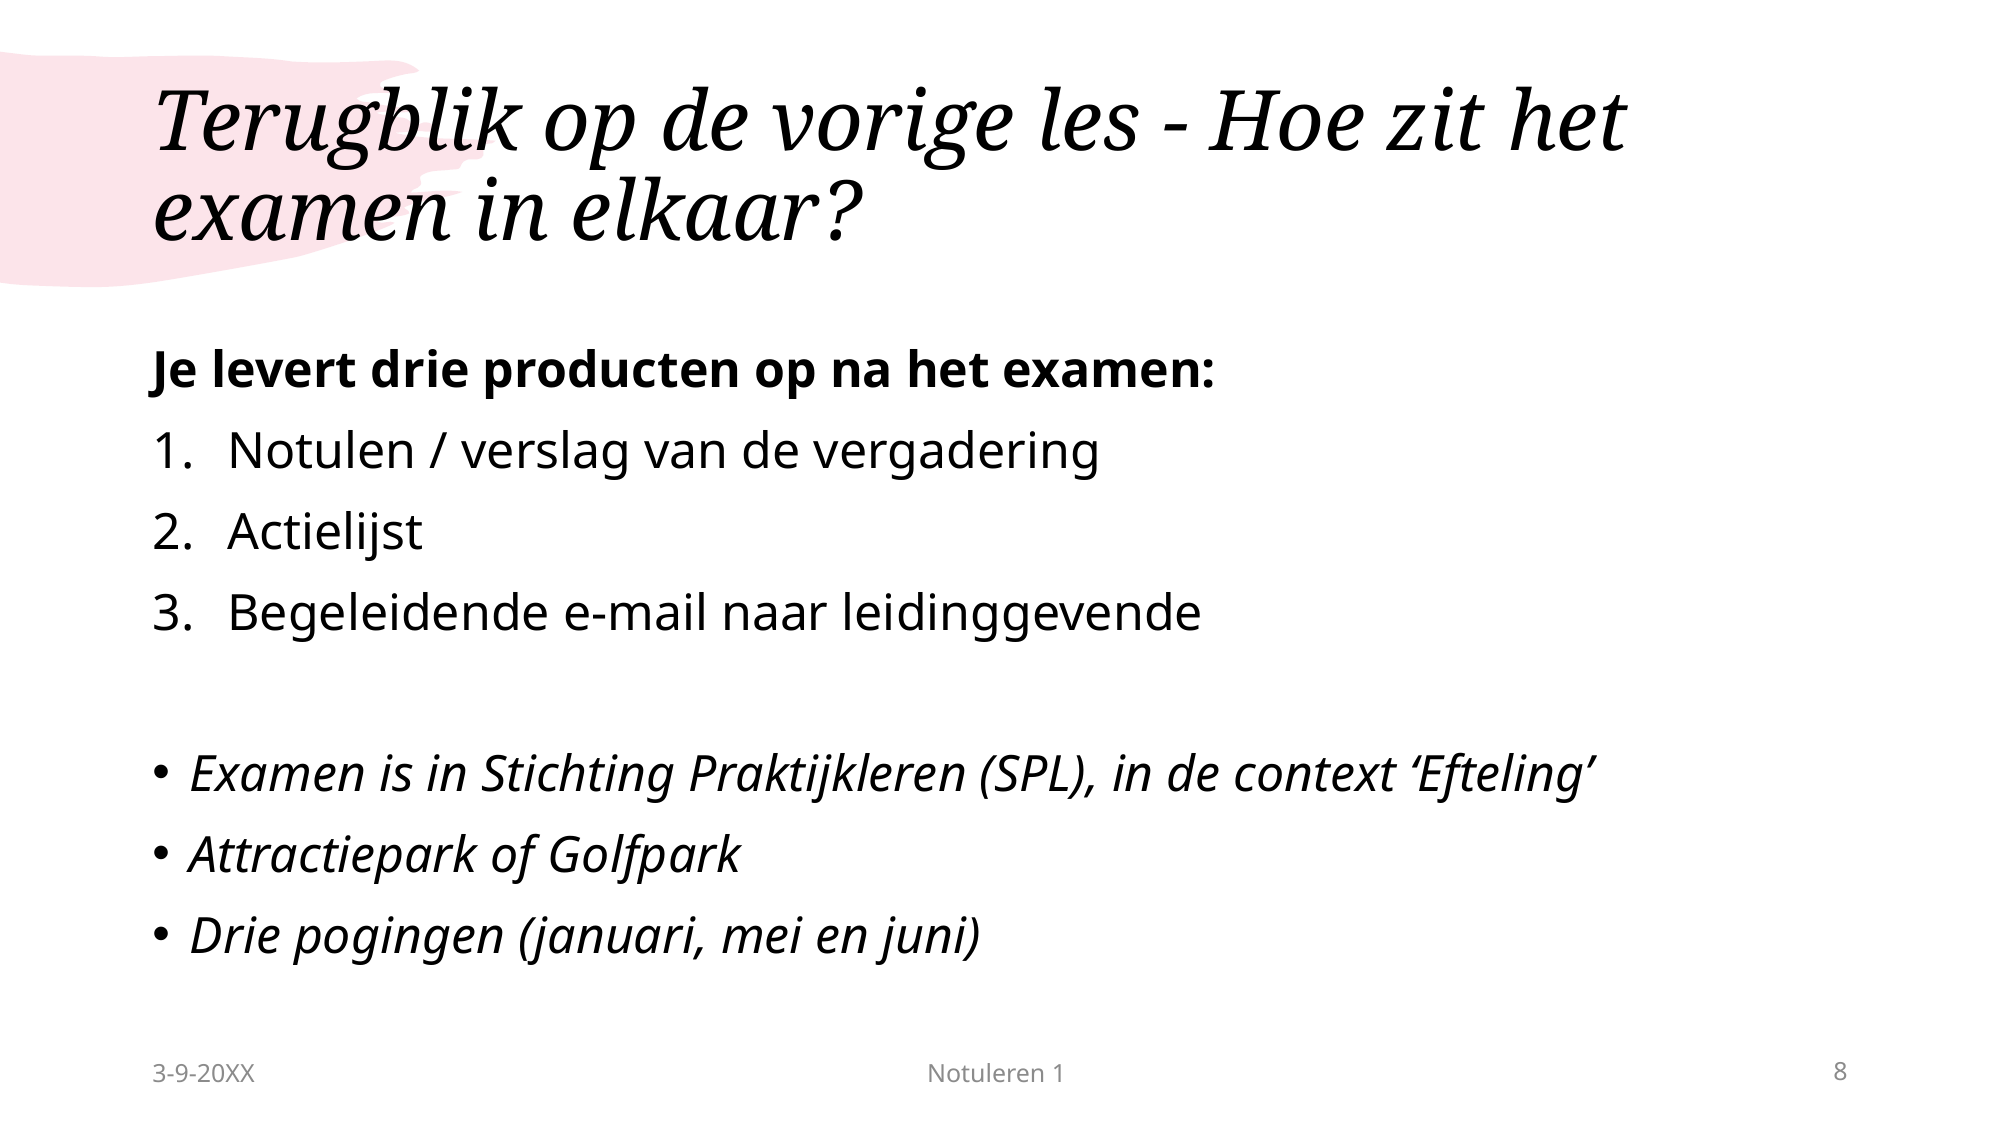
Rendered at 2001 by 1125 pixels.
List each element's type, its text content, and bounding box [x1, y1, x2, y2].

slide_number 8 [1412, 1042, 1863, 1103]
footer Notuleren 1 [662, 1042, 1338, 1103]
title Terugblik op de vorige les - Hoe zit het examen in elkaar? [137, 59, 1863, 278]
list Je levert drie producten op na het examen: Notulen / verslag van de vergadering Actielijst Begeleidende e-mail naar leidinggevende Examen is in Stichting Praktijkleren (SPL), in de context ‘Efteling’ Attractiepark of Golfpark Drie pogingen (januari, mei en juni) [137, 329, 1863, 1013]
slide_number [137, 1042, 588, 1103]
